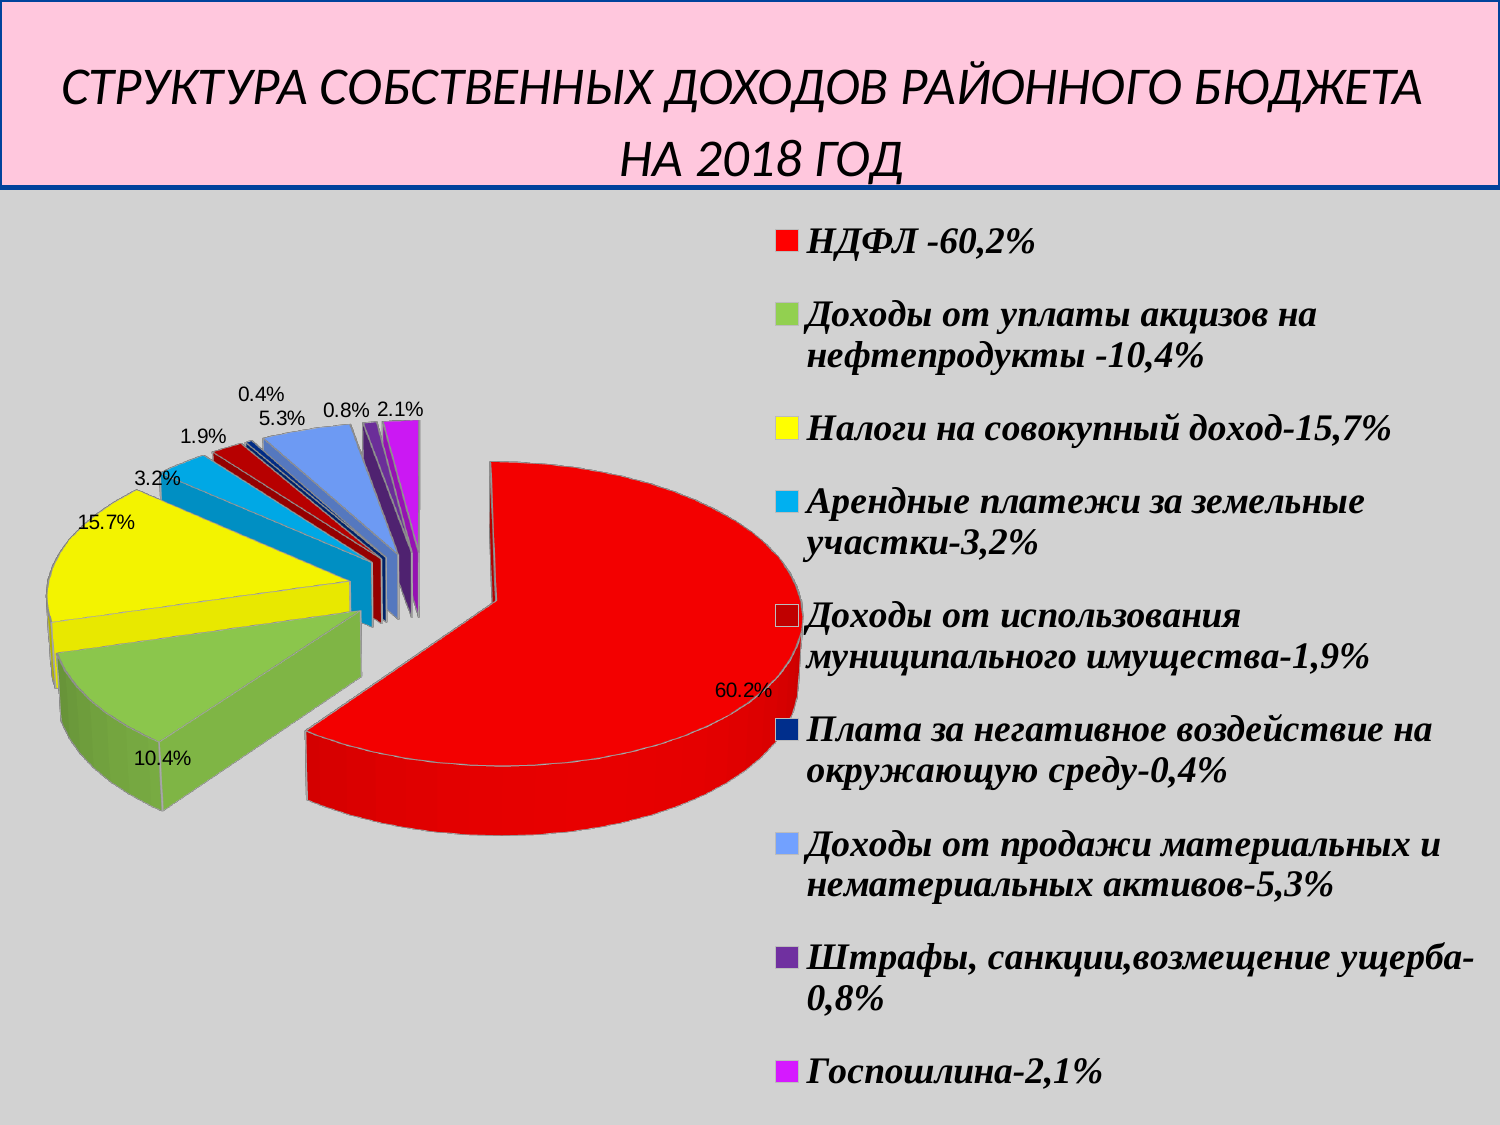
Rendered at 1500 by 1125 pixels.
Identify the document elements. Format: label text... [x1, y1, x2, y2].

title СТРУКТУРА СОБСТВЕННЫХ ДОХОДОВ РАЙОННОГО БЮДЖЕТА НА 2018 ГОД [0, 0, 1500, 187]
chart [0, 187, 1500, 1125]
